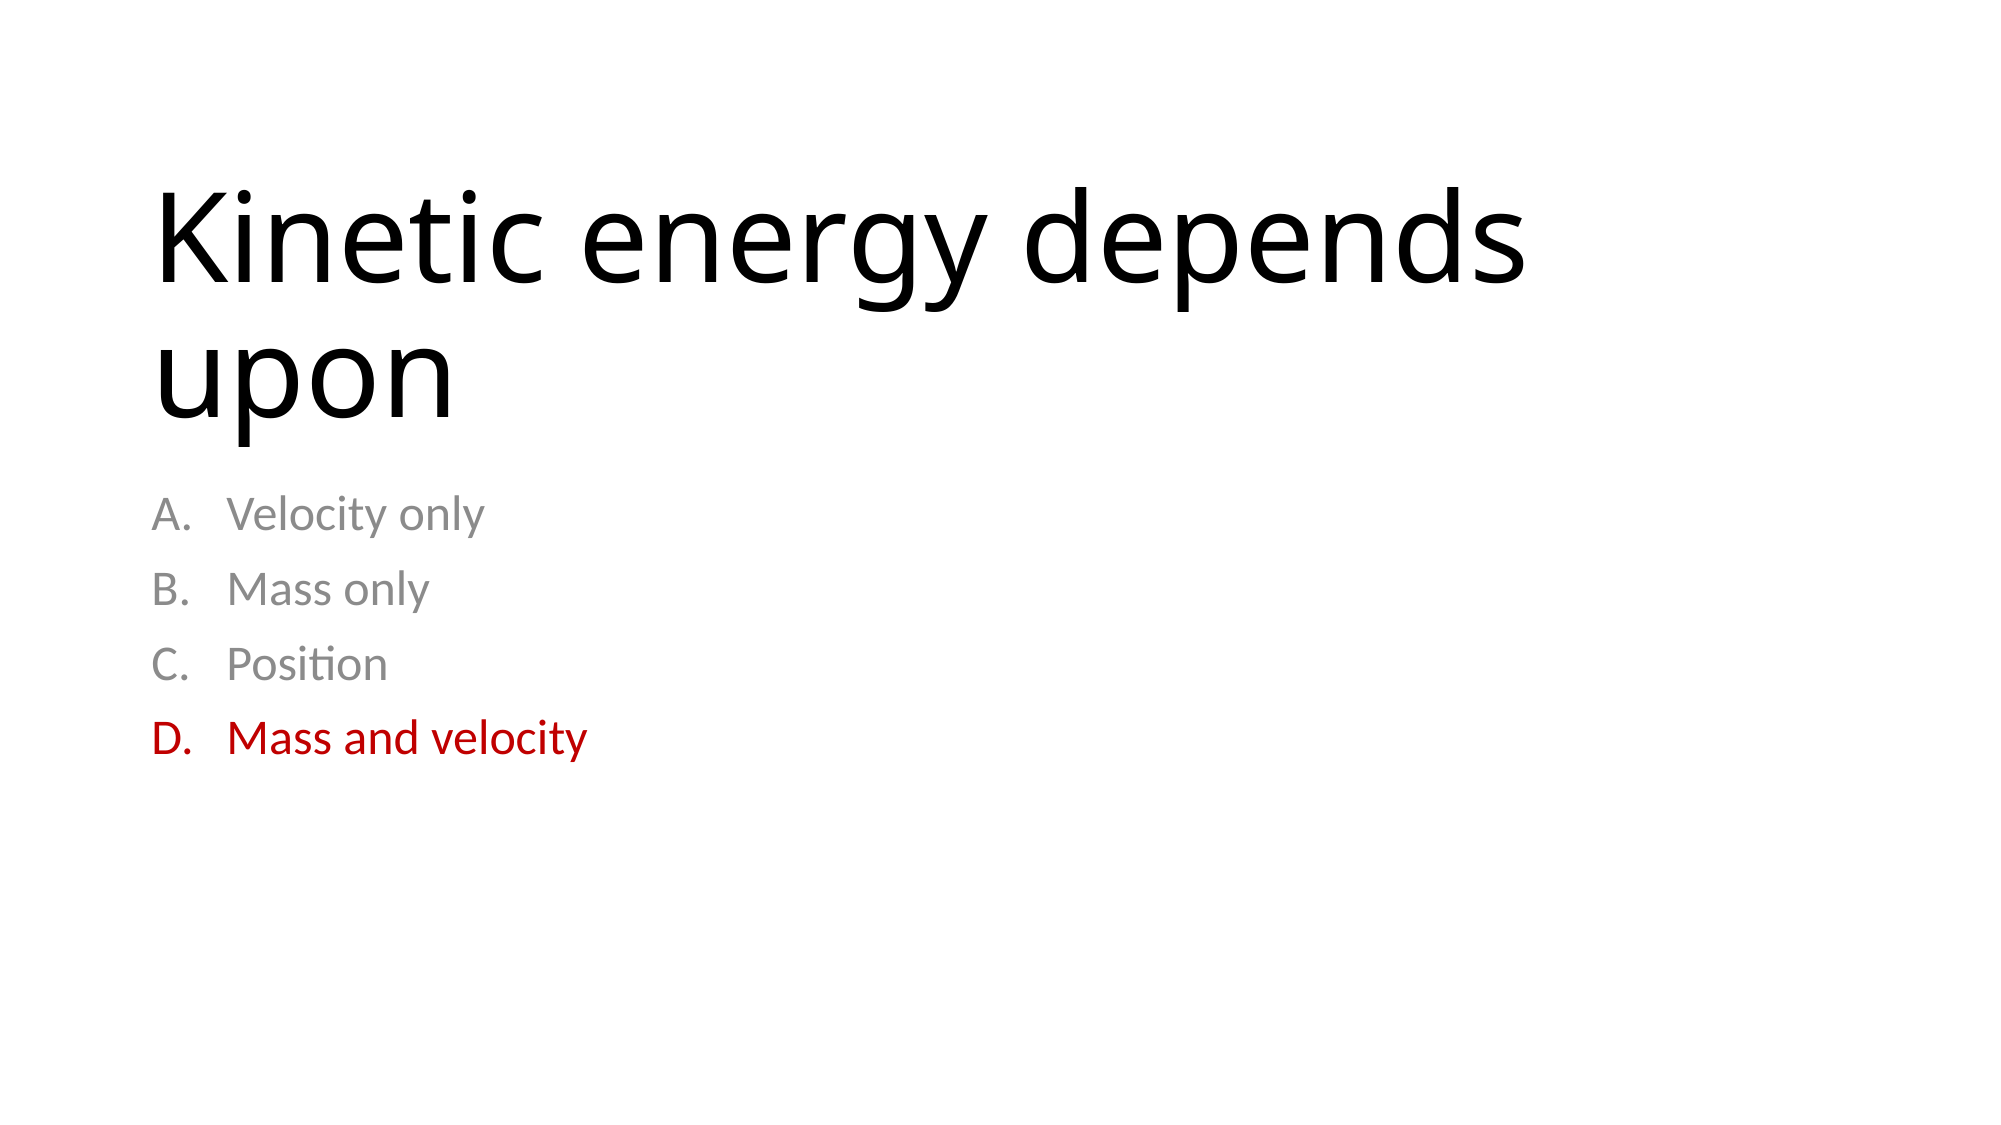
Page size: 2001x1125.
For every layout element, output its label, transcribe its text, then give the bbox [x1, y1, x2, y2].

list Velocity only Mass only Position Mass and velocity [136, 479, 1862, 999]
title Kinetic energy depends upon [136, 280, 1862, 453]
